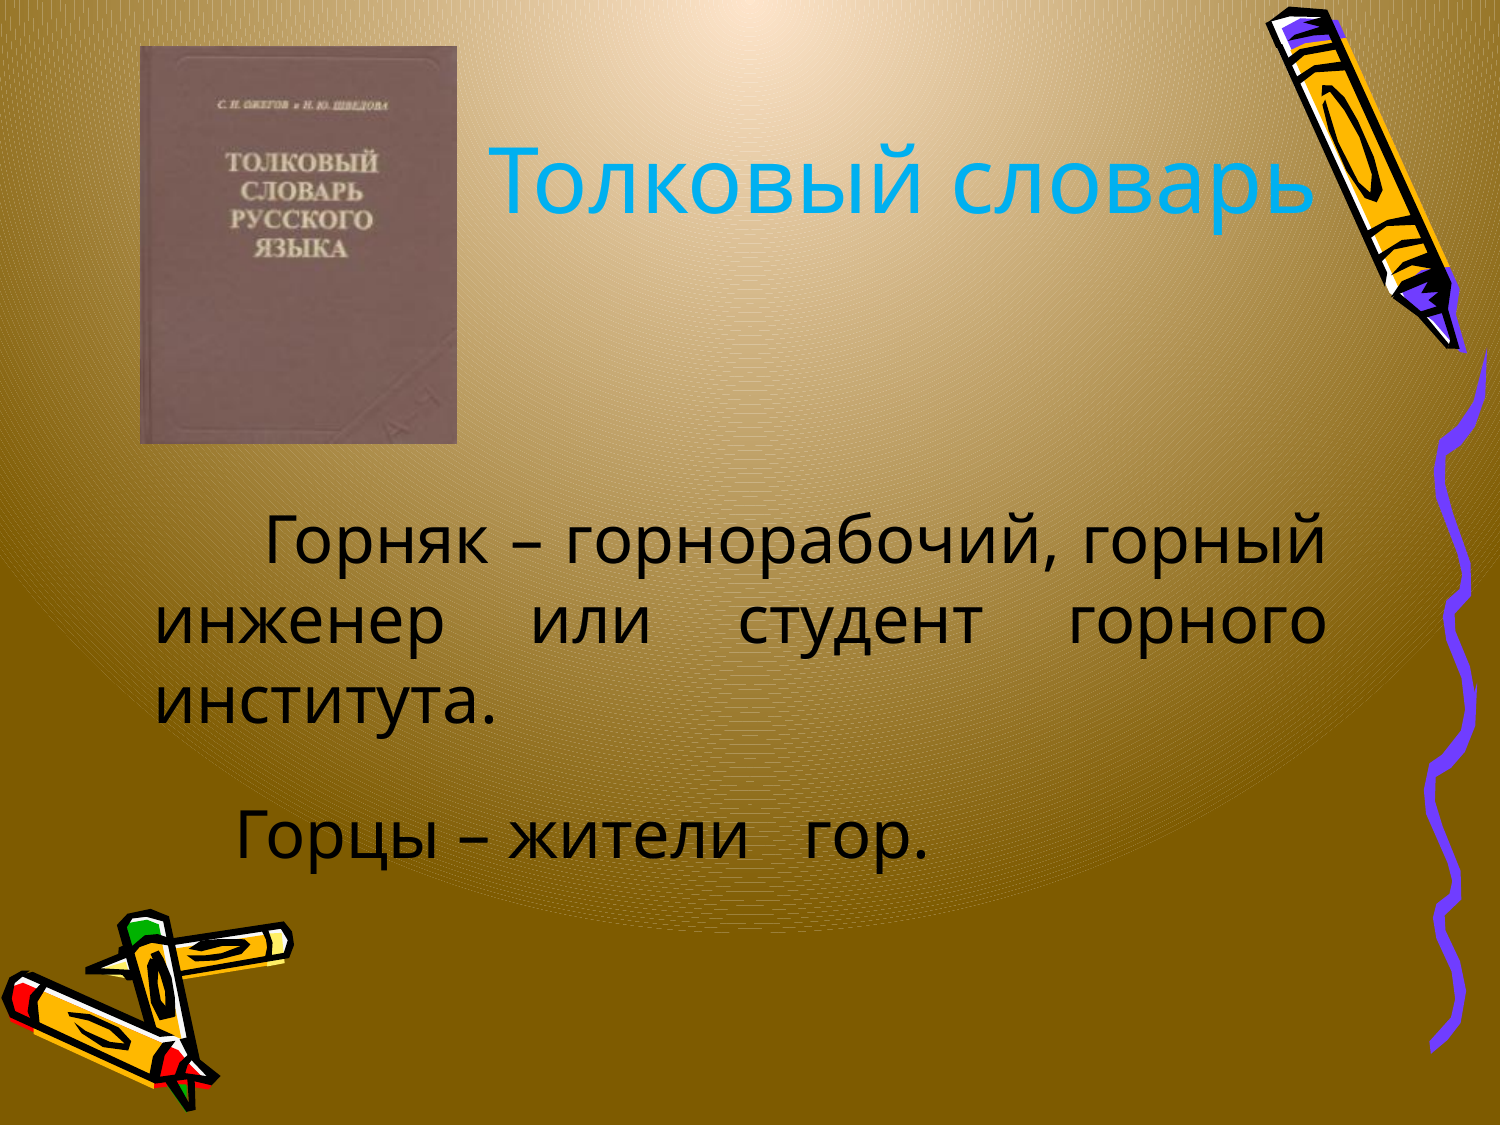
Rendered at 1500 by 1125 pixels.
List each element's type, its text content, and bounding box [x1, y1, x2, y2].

picture [140, 46, 458, 444]
title Толковый словарь [339, 0, 1468, 240]
list Горняк – горнорабочий, горный инженер или студент горного института. Горцы – жители гор. [81, 489, 1345, 1091]
